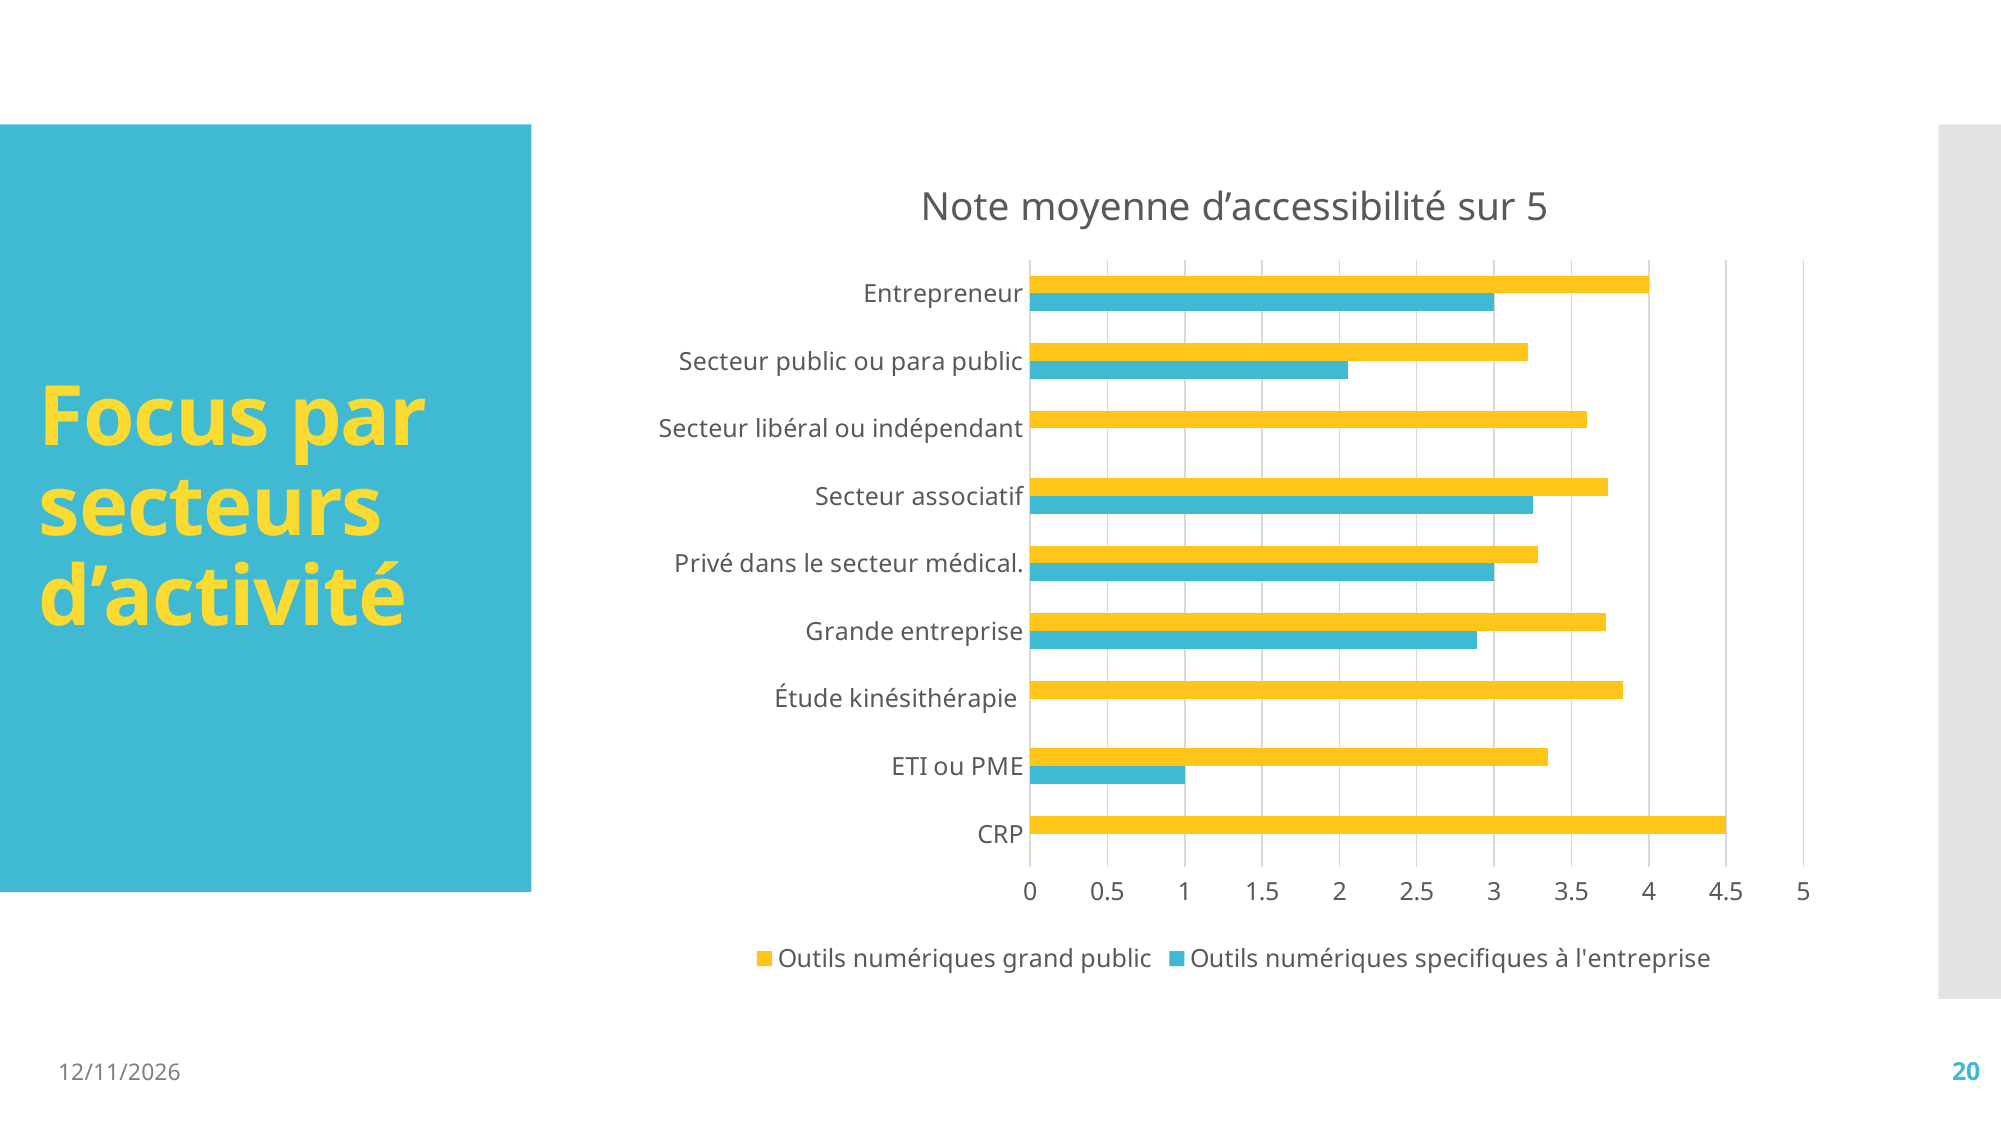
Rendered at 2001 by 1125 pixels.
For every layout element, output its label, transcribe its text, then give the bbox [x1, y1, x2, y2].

title Focus par secteurs d’activité [23, 130, 508, 886]
slide_number 20 [1744, 1042, 1996, 1103]
chart [634, 141, 1835, 982]
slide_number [43, 1042, 493, 1103]
